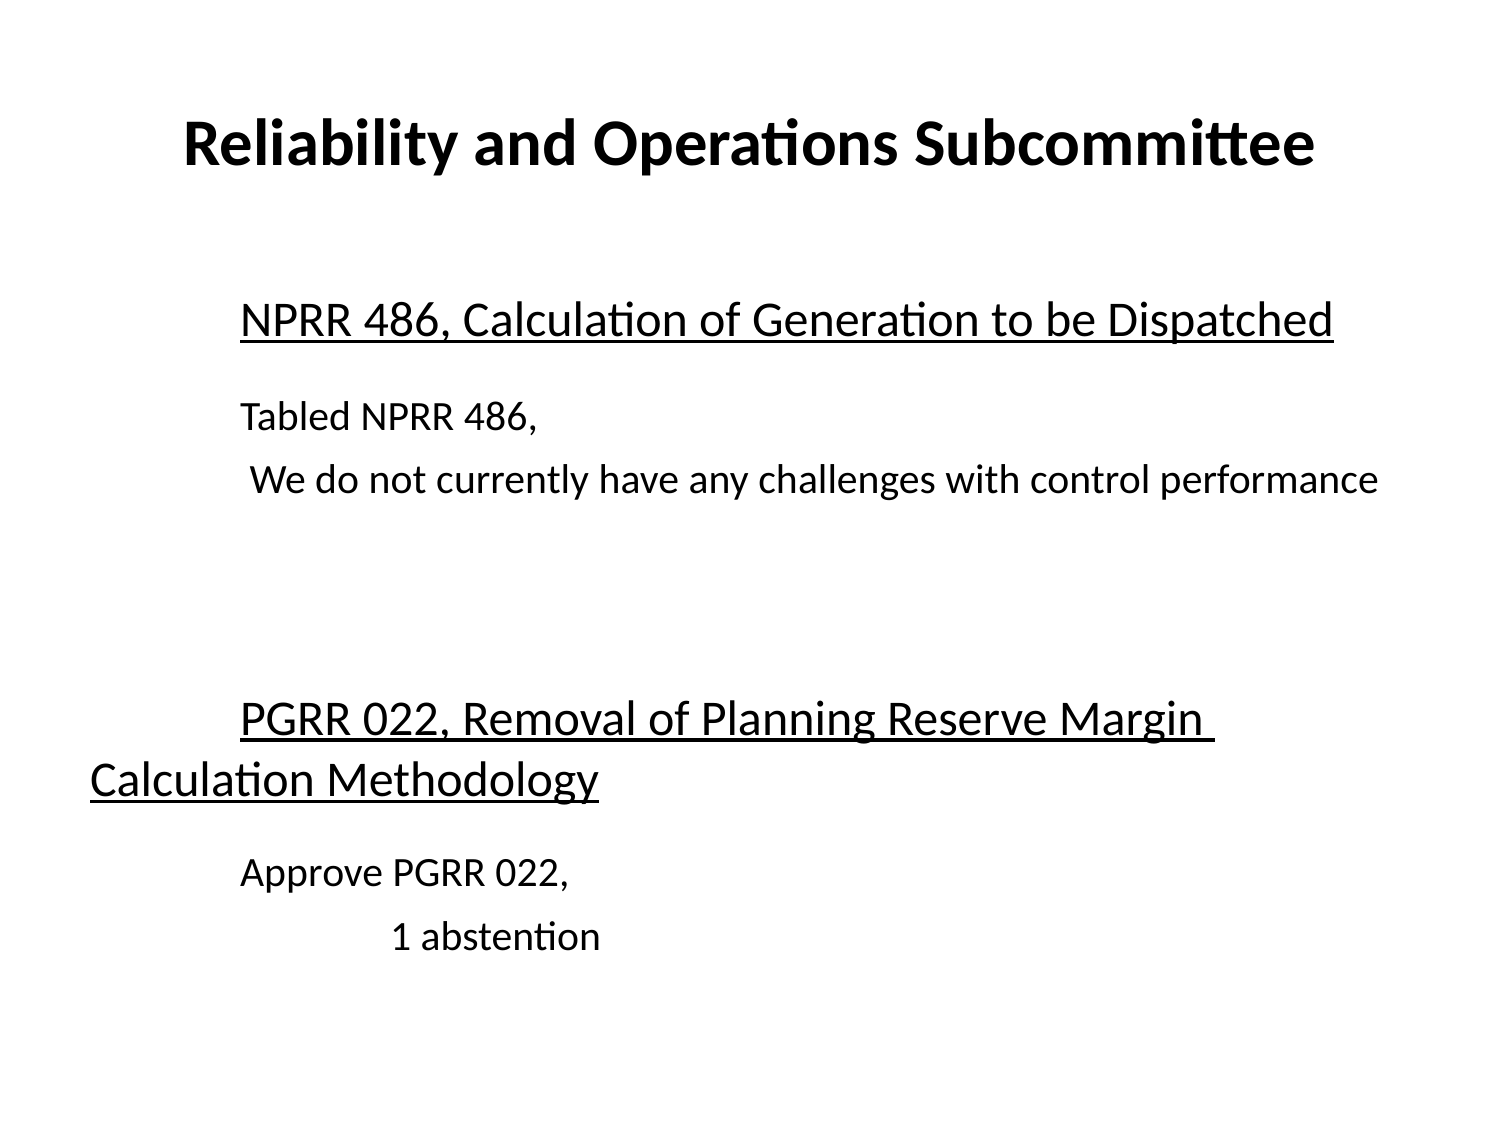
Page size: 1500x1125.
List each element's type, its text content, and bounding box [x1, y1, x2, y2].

title Reliability and Operations Subcommittee [75, 45, 1425, 233]
list NPRR 486, Calculation of Generation to be Dispatched Tabled NPRR 486, We do not currently have any challenges with control performance PGRR 022, Removal of Planning Reserve Margin Calculation Methodology Approve PGRR 022, 1 abstention [75, 262, 1425, 1005]
